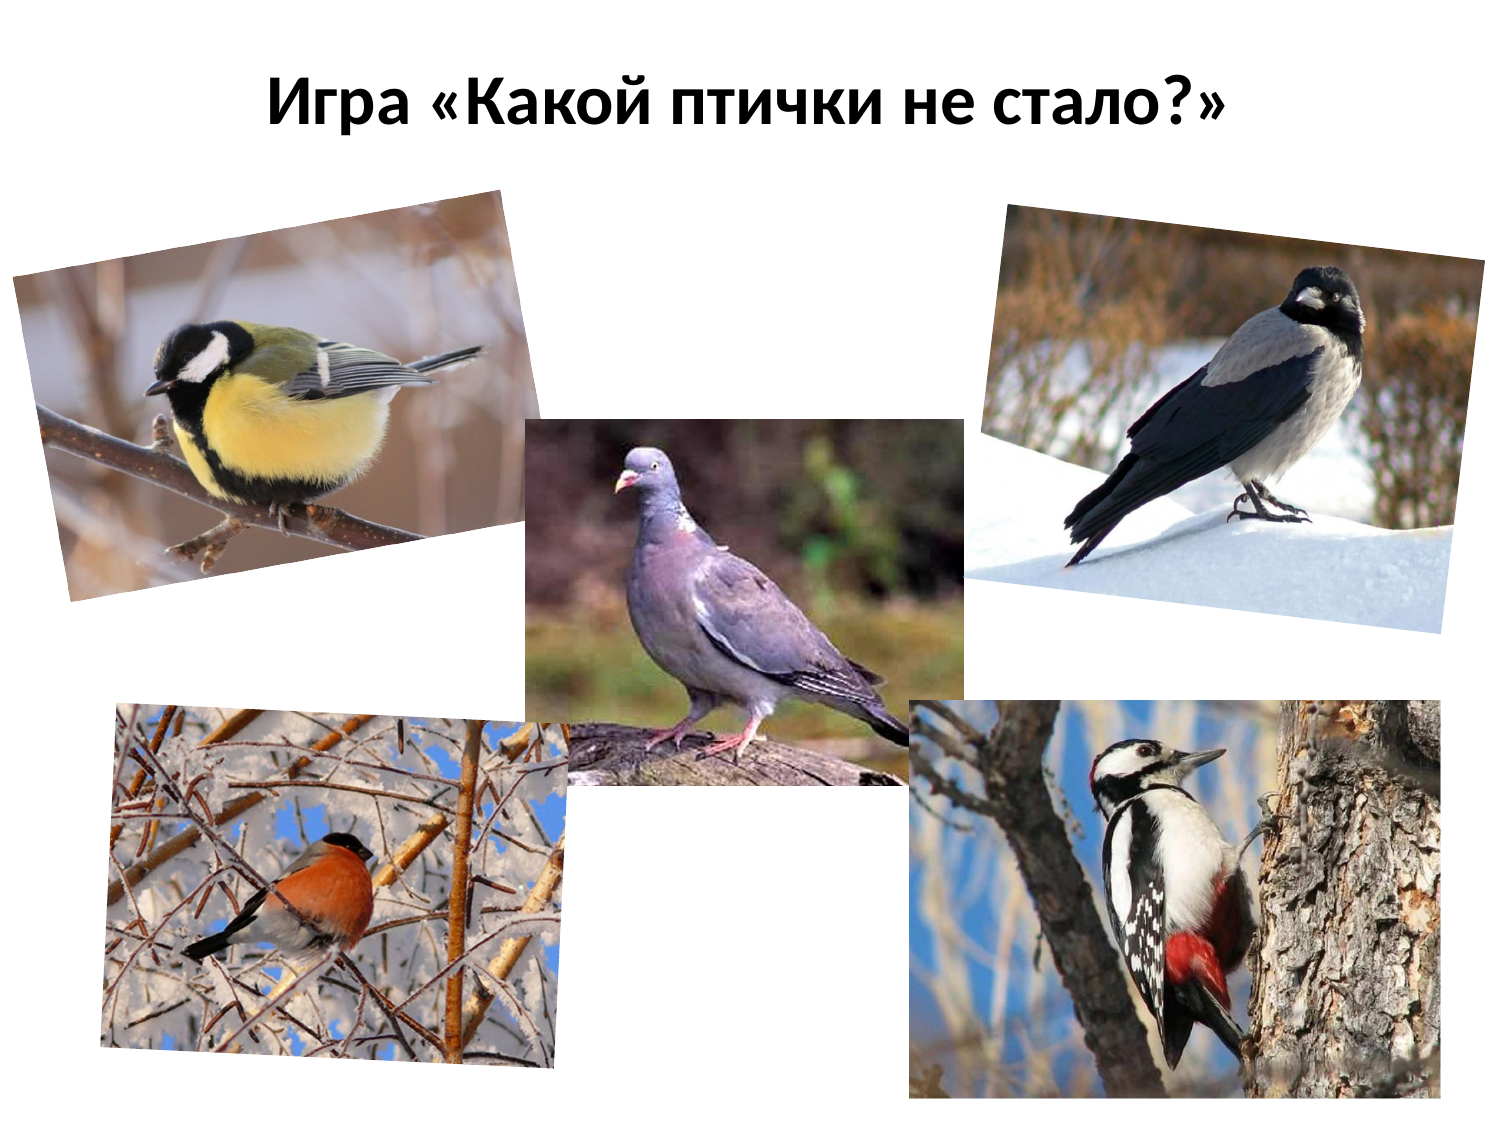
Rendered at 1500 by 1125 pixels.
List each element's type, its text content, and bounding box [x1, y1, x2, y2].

title Игра «Какой птички не стало?» [75, 45, 1425, 233]
picture [13, 190, 1485, 1099]
